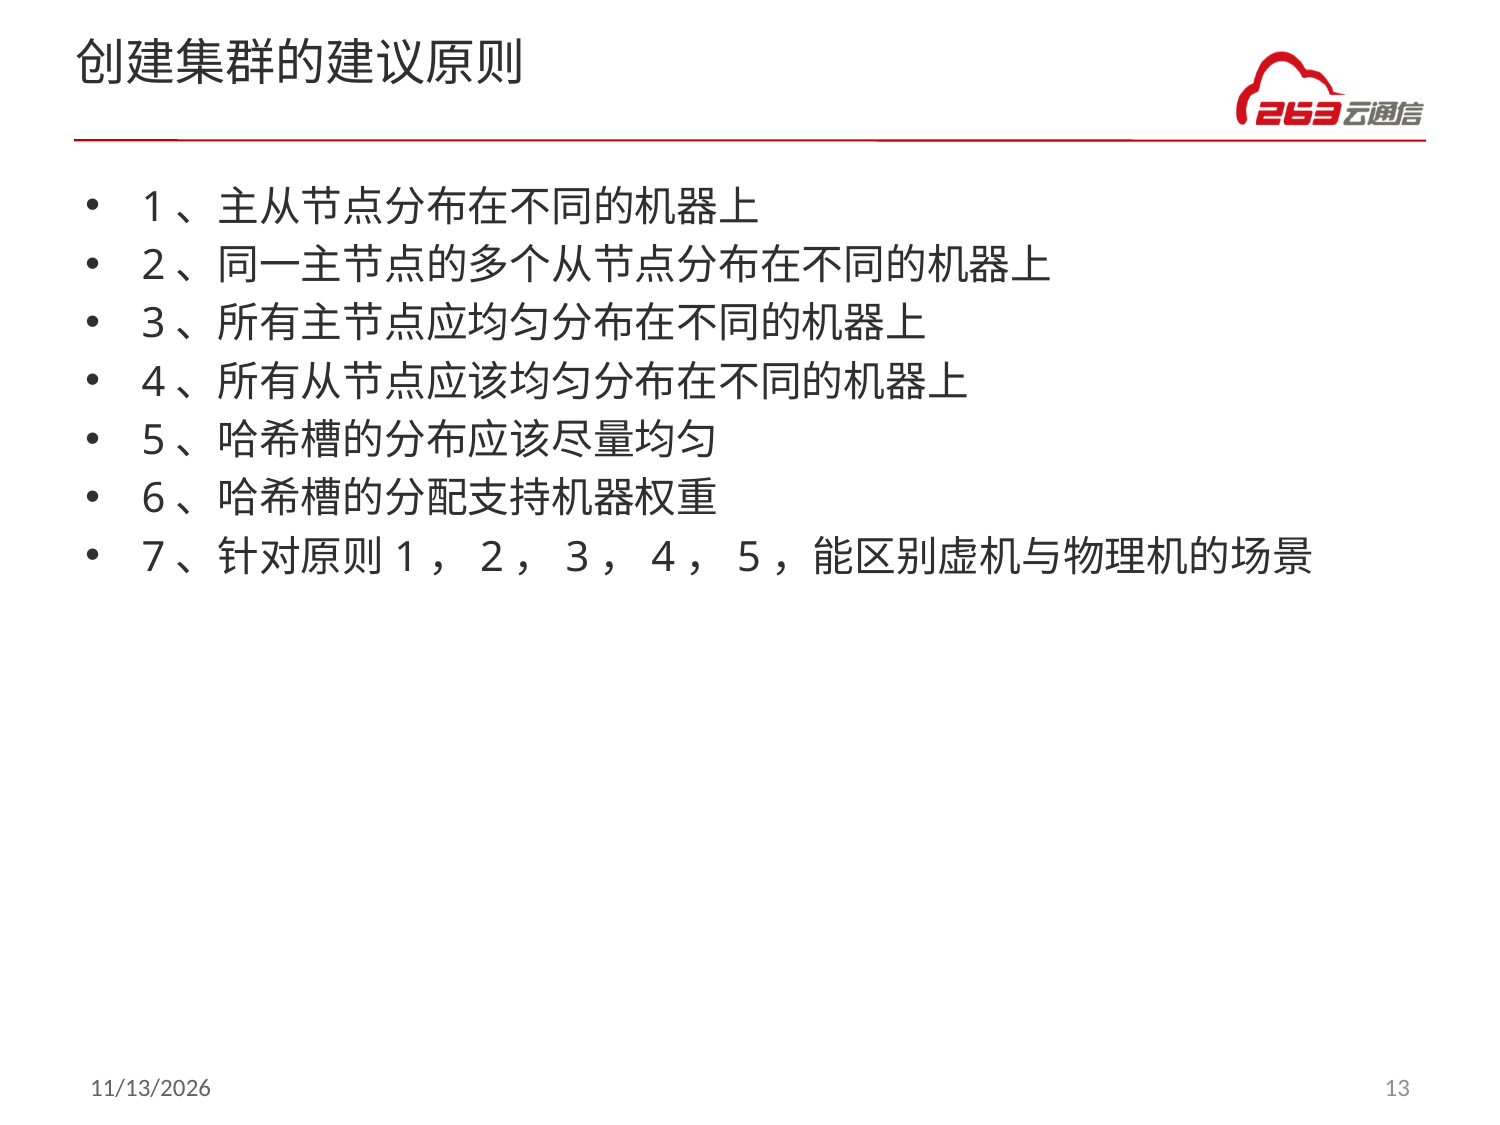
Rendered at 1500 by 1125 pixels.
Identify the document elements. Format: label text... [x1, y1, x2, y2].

picture [1230, 37, 1430, 141]
list 1、主从节点分布在不同的机器上 2、同一主节点的多个从节点分布在不同的机器上 3、所有主节点应均匀分布在不同的机器上 4、所有从节点应该均匀分布在不同的机器上 5、哈希槽的分布应该尽量均匀 6、哈希槽的分配支持机器权重 7、针对原则1，2，3，4，5，能区别虚机与物理机的场景 [70, 171, 1421, 1016]
title 创建集群的建议原则 [75, 30, 1235, 136]
